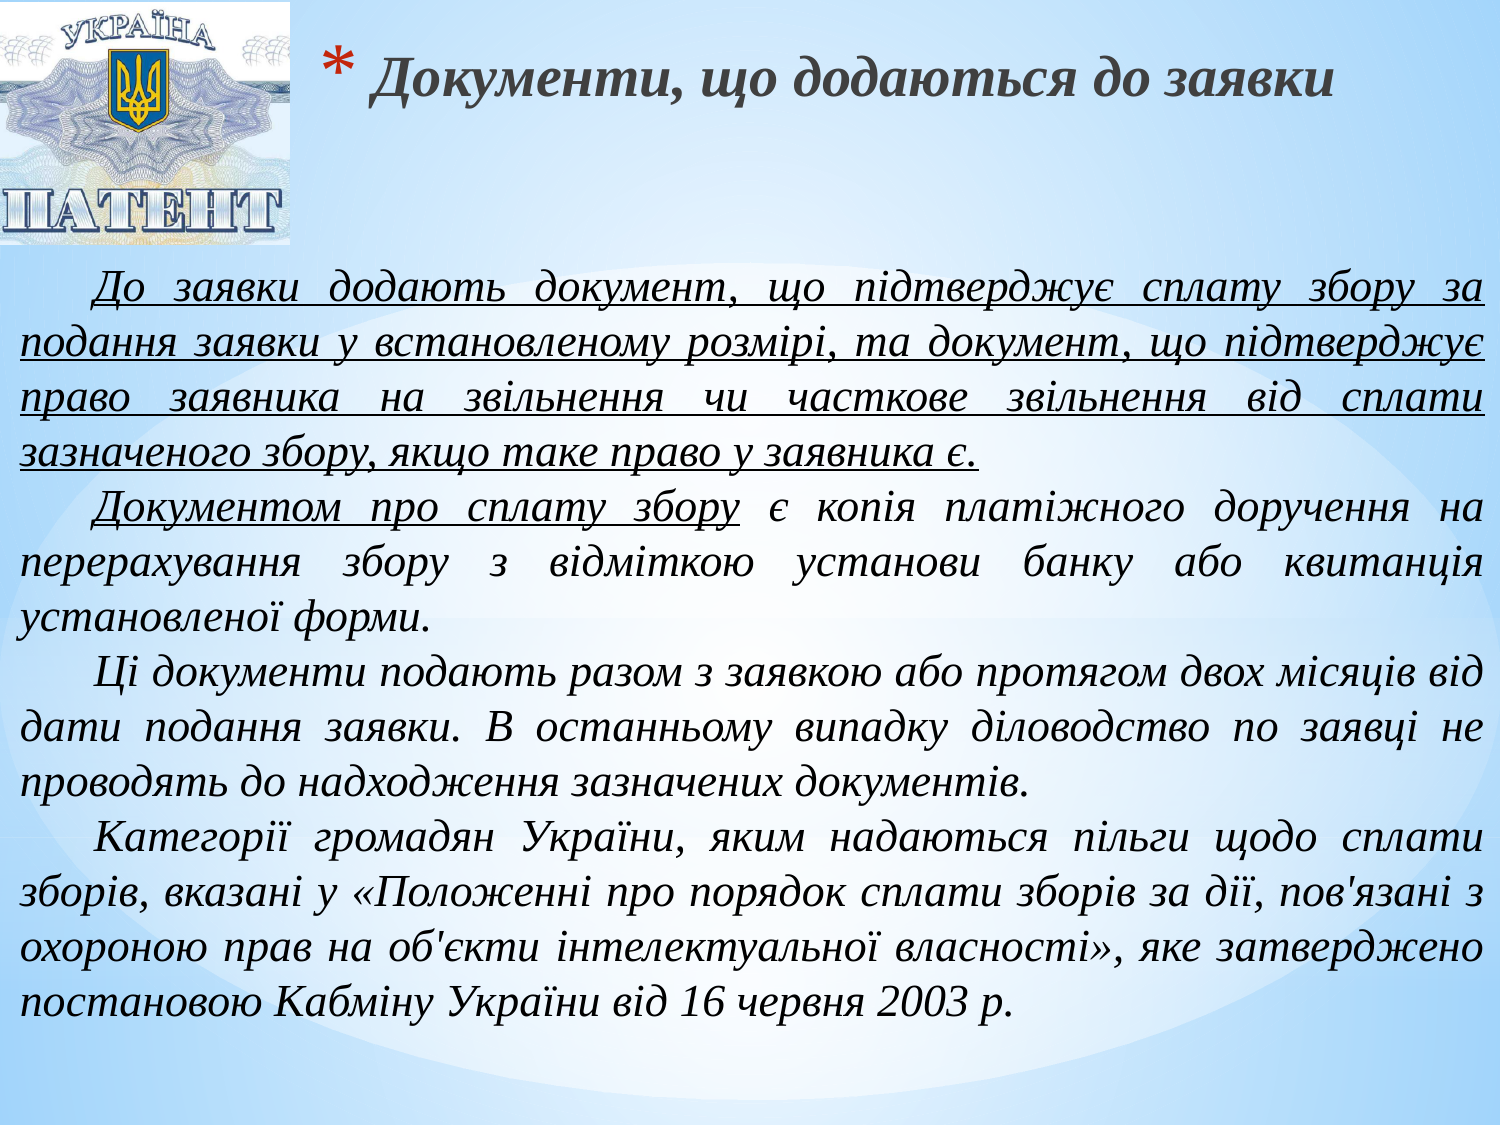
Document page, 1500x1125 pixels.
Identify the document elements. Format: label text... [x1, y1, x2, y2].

text_box Документи, що додаються до заявки [295, 30, 1427, 171]
picture [0, 2, 290, 245]
text_box До заявки додають документ, що підтверджує сплату збору за подання заявки у встановленому розмірі, та документ, що підтверджує право заявника на звільнення чи часткове звільнення від сплати зазначеного збору, якщо таке право у заявника є. Документом про сплату збору є копія платіжного доручення на перерахування збору з відміткою установи банку або квитанція установленої форми. Ці документи подають разом з заявкою або протягом двох місяців від дати подання заявки. В останньому випадку діловодство по заявці не проводять до надходження зазначених документів. Категорії громадян України, яким надаються пільги щодо сплати зборів, вказані у «Положенні про порядок сплати зборів за дії, пов'язані з охороною прав на об'єкти інтелектуальної власності», яке затверджено постановою Кабміну України від 16 червня 2003 р. [5, 248, 1500, 1033]
